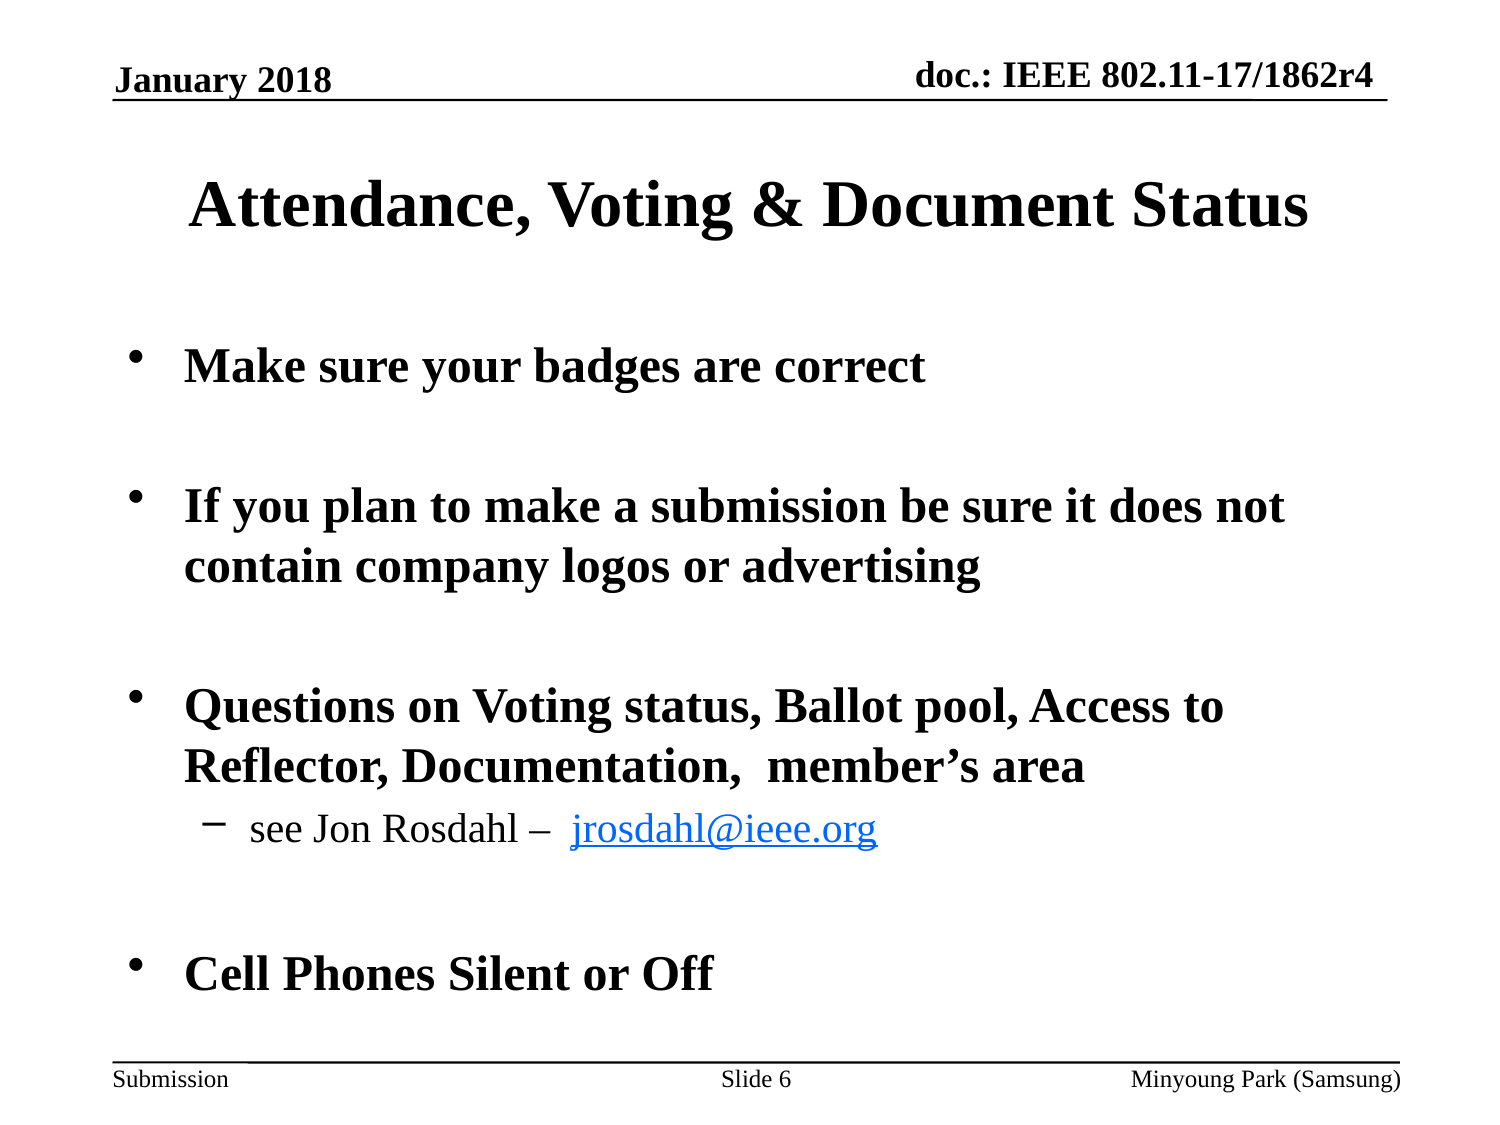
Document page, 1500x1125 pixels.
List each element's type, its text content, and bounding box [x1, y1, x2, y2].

footer Minyoung Park (Samsung) [949, 1061, 1402, 1093]
slide_number Slide 6 [712, 1061, 800, 1093]
title Attendance, Voting & Document Status [112, 112, 1388, 288]
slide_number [114, 54, 335, 101]
list Make sure your badges are correct If you plan to make a submission be sure it does not contain company logos or advertising Questions on Voting status, Ballot pool, Access to Reflector, Documentation, member’s area see Jon Rosdahl – jrosdahl@ieee.org Cell Phones Silent or Off [112, 324, 1388, 1000]
